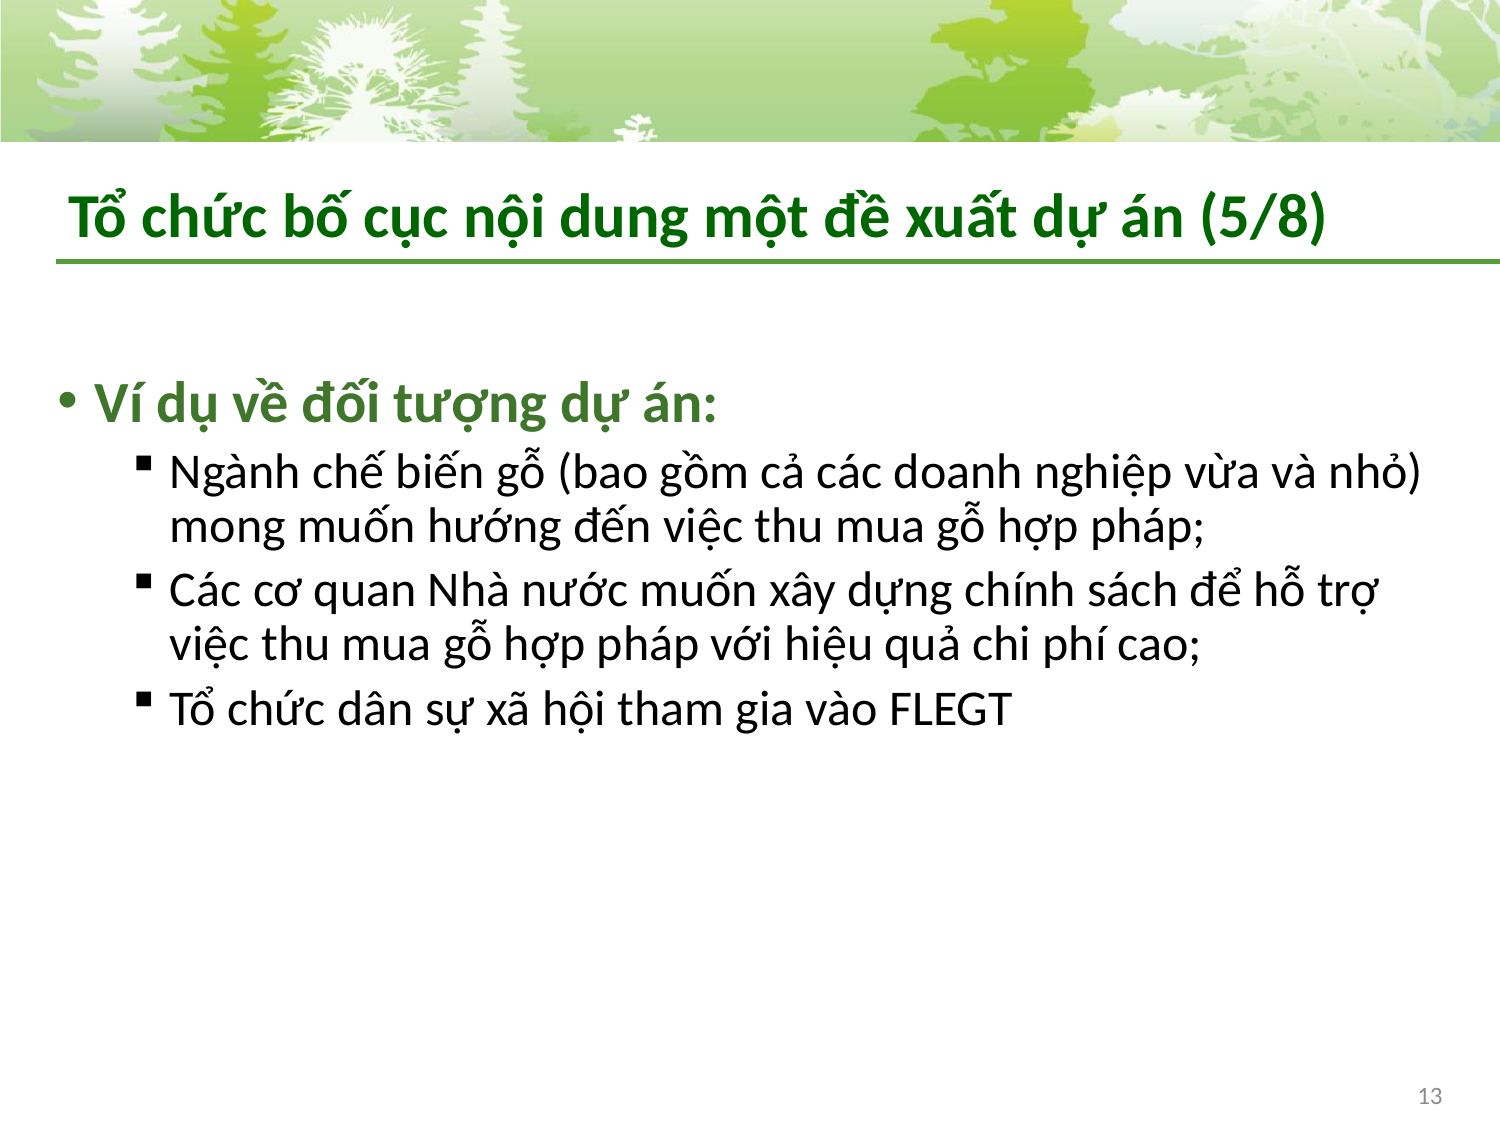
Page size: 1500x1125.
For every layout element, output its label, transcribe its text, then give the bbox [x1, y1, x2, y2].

slide_number 13 [1120, 1065, 1458, 1125]
list Ví dụ về đối tượng dự án: Ngành chế biến gỗ (bao gồm cả các doanh nghiệp vừa và nhỏ) mong muốn hướng đến việc thu mua gỗ hợp pháp; Các cơ quan Nhà nước muốn xây dựng chính sách để hỗ trợ việc thu mua gỗ hợp pháp với hiệu quả chi phí cao; Tổ chức dân sự xã hội tham gia vào FLEGT [42, 364, 1458, 970]
picture [0, 0, 1500, 142]
title Tổ chức bố cục nội dung một đề xuất dự án (5/8) [53, 150, 1457, 284]
